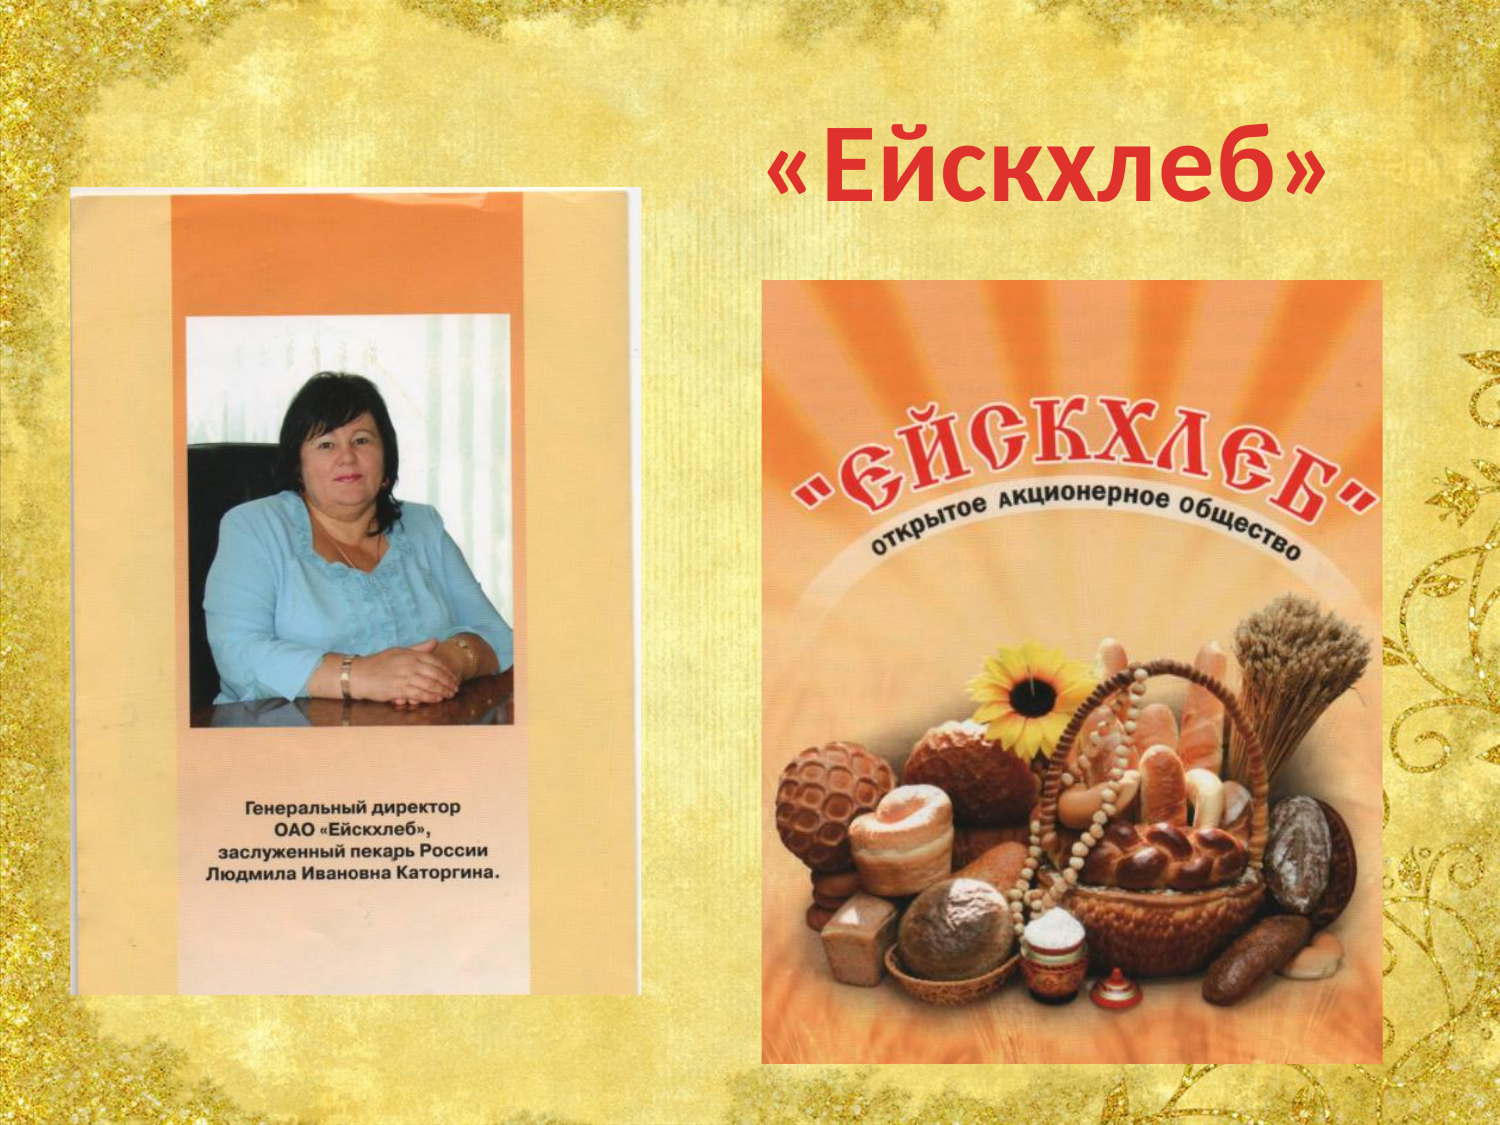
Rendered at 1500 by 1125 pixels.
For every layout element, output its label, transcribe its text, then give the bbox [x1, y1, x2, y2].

picture [0, 0, 1500, 1125]
text_box «Ейскхлеб» [679, 81, 1419, 232]
